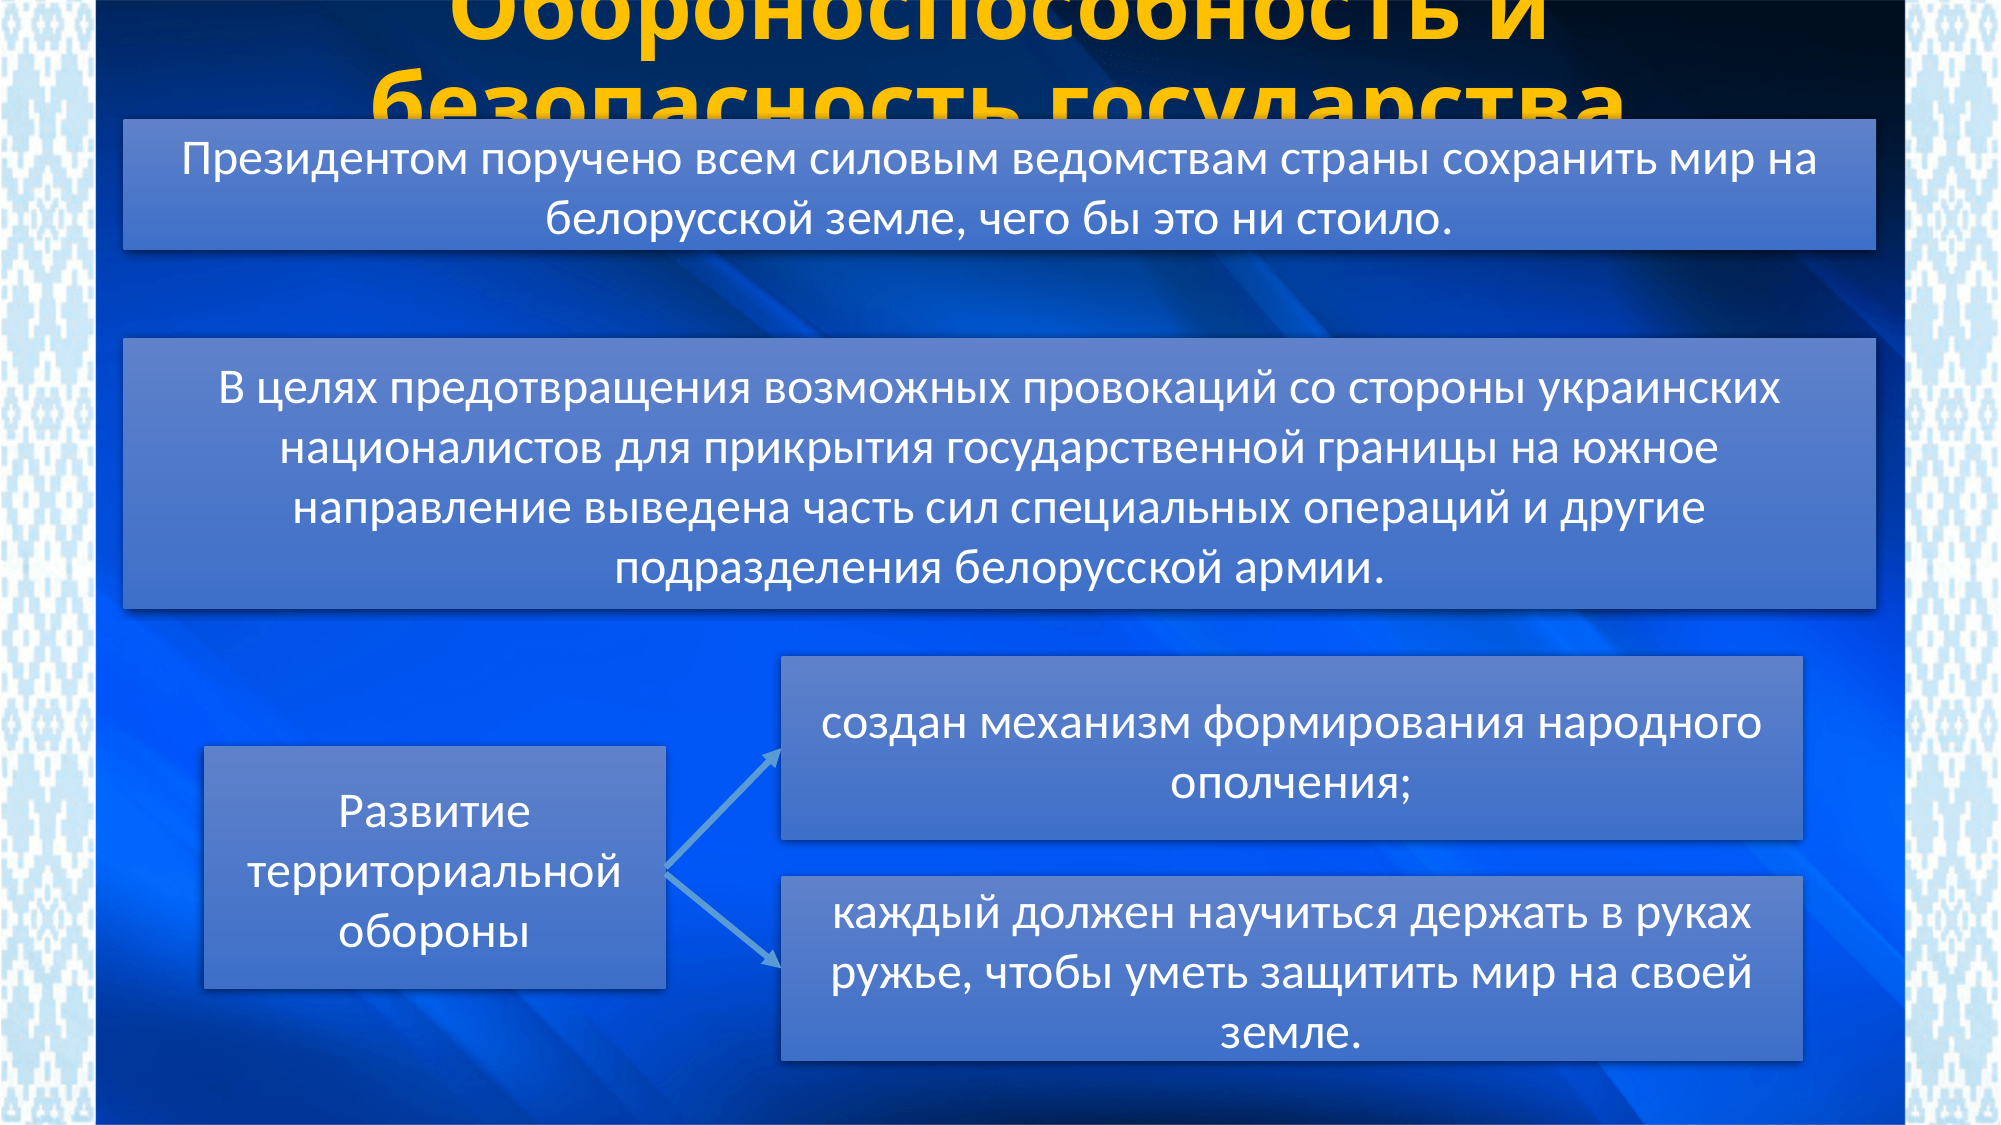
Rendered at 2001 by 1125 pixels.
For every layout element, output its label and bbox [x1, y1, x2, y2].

text_box [665, 748, 782, 868]
text_box [665, 873, 782, 969]
list [0, 0, 2000, 1125]
